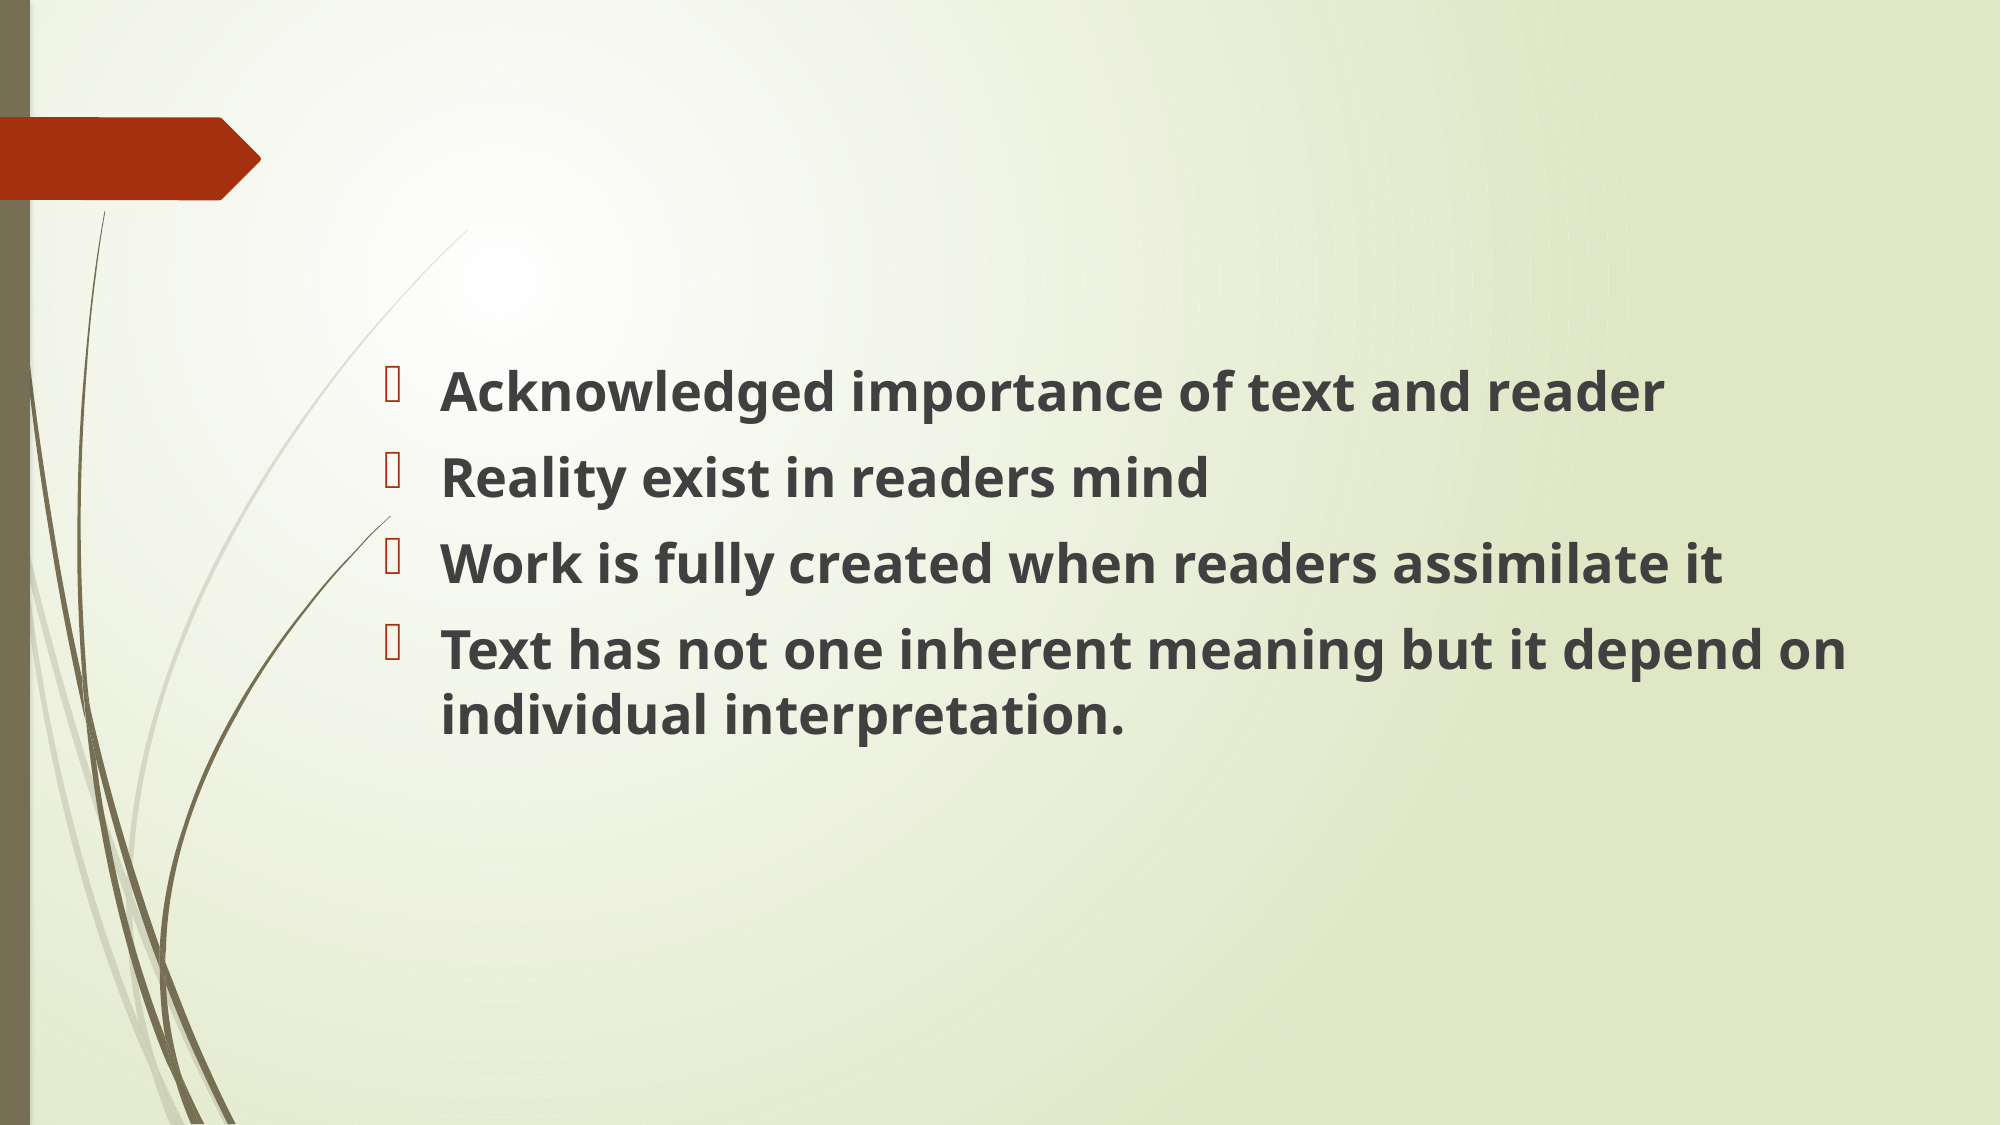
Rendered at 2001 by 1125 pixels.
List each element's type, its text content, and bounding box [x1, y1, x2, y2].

list Acknowledged importance of text and reader Reality exist in readers mind Work is fully created when readers assimilate it Text has not one inherent meaning but it depend on individual interpretation. [368, 350, 1892, 970]
